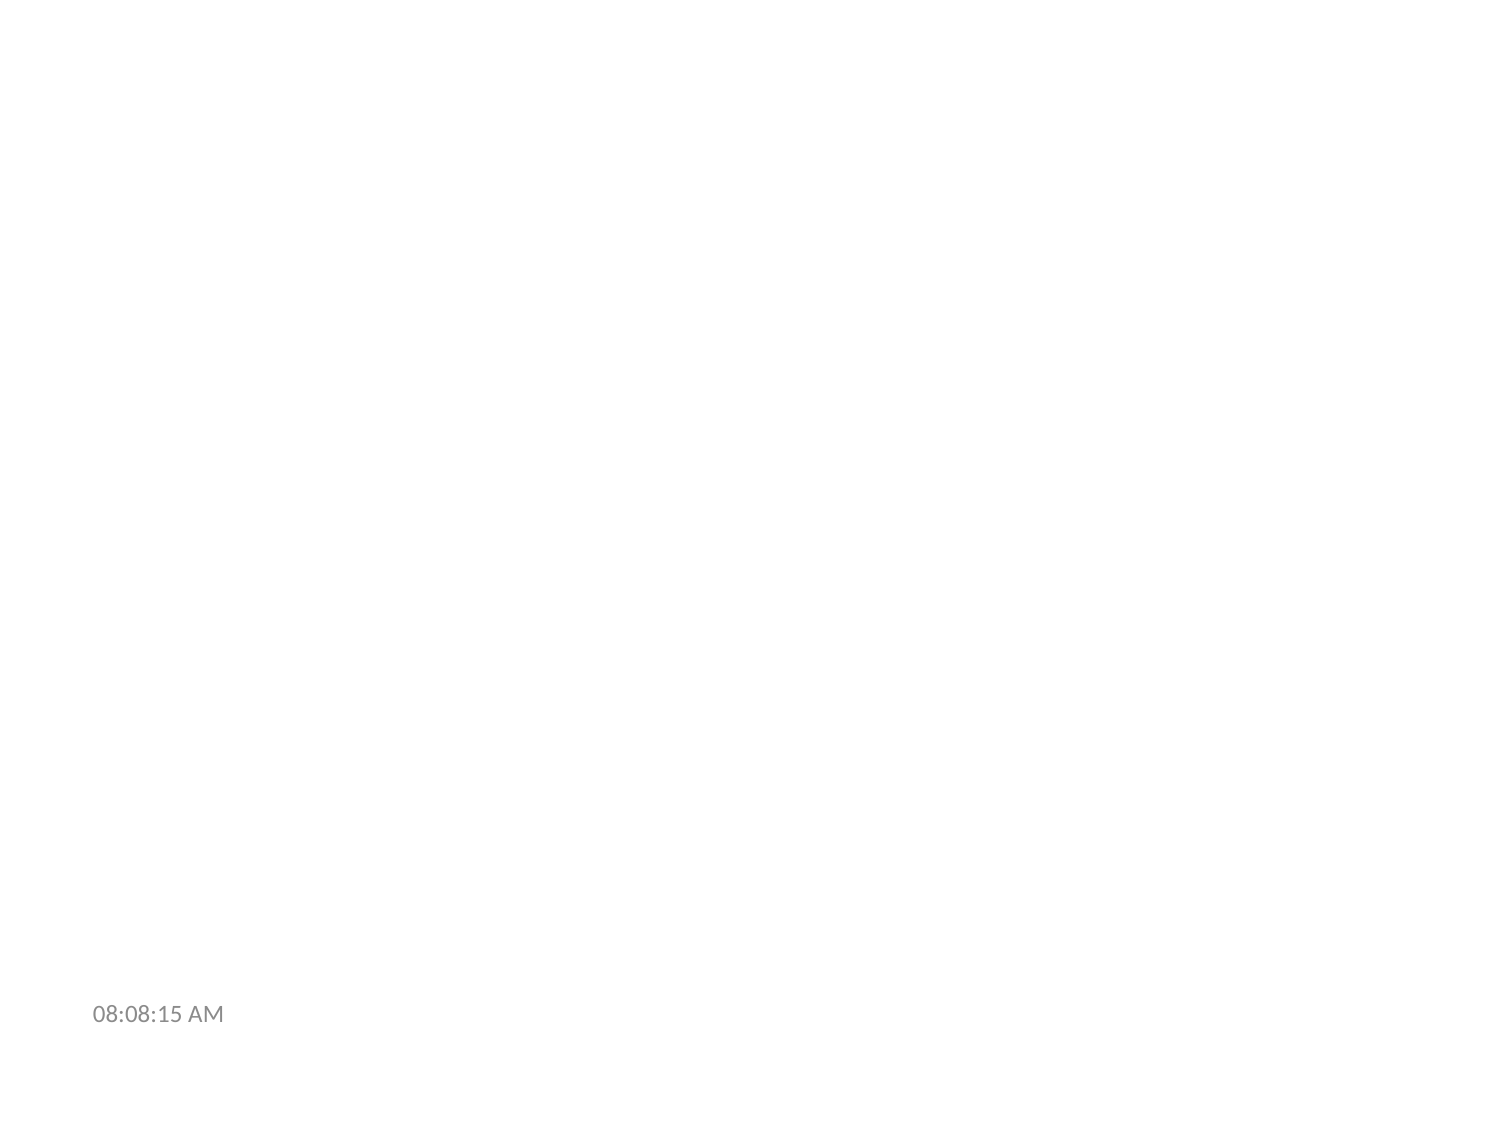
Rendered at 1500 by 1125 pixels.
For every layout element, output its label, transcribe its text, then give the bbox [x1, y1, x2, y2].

text_box 3:35:09 PM [77, 982, 428, 1043]
